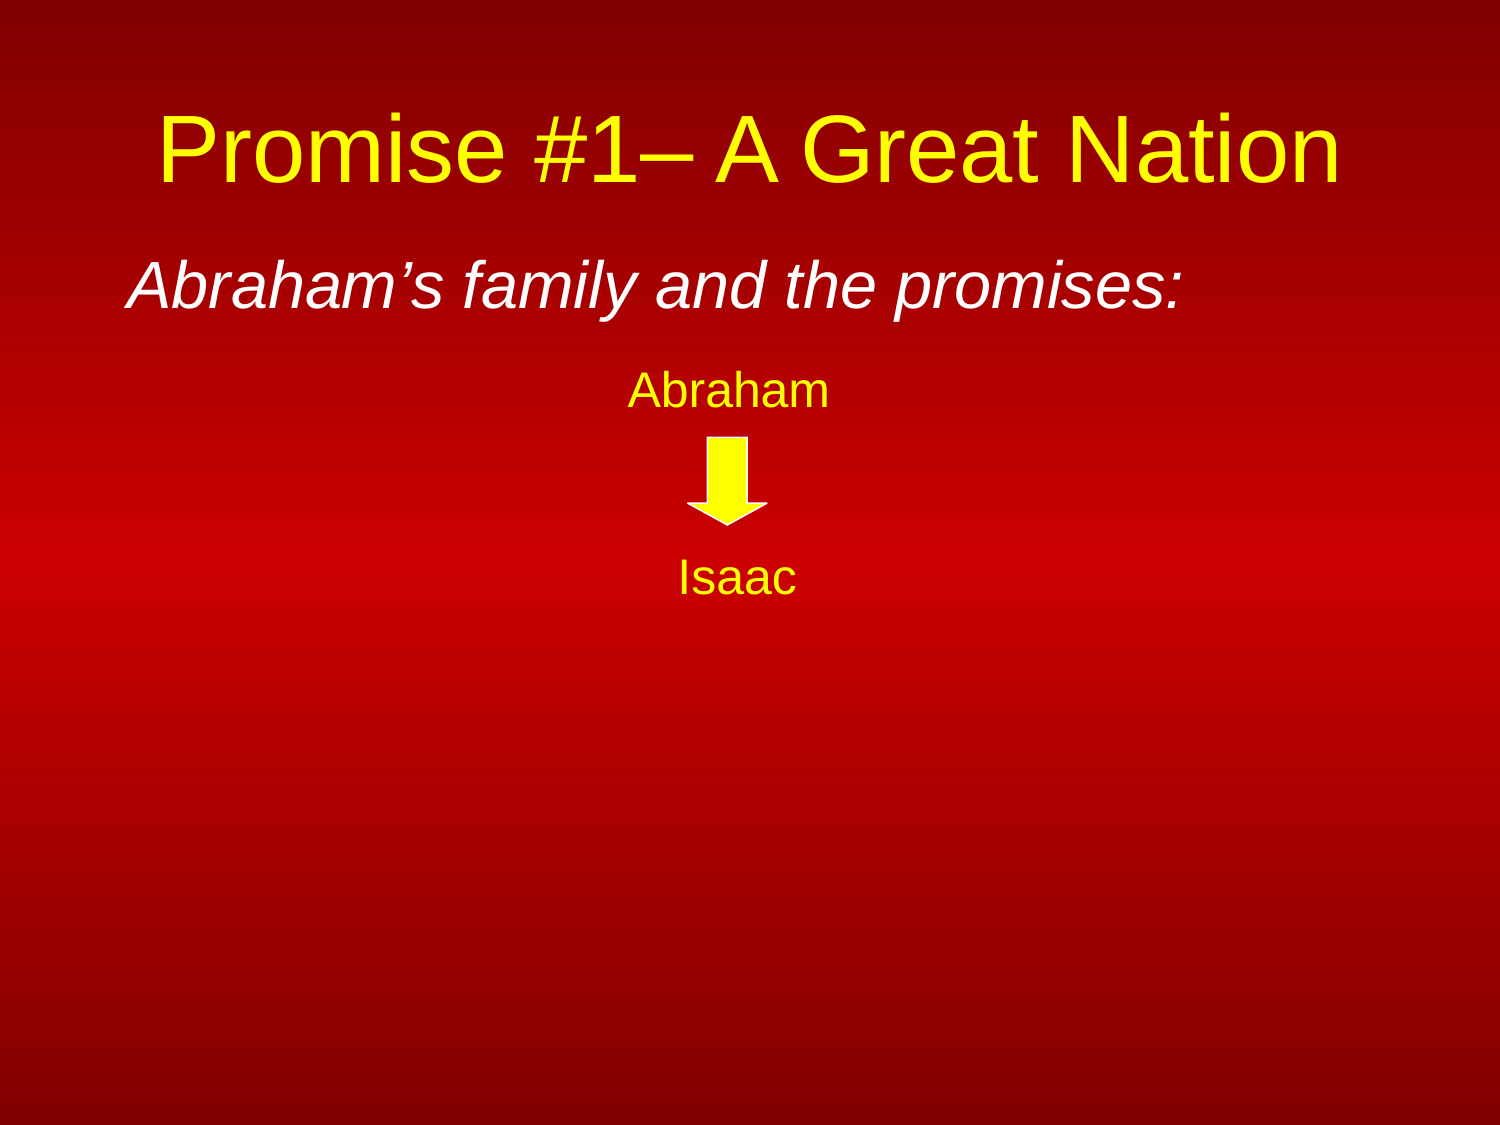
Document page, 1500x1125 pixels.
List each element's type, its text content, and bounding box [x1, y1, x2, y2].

text_box Abraham [612, 349, 846, 425]
text_box Isaac [662, 537, 812, 613]
text_box [687, 437, 768, 525]
title Promise #1– A Great Nation [37, 50, 1463, 238]
list Abraham’s family and the promises: [112, 249, 1388, 338]
